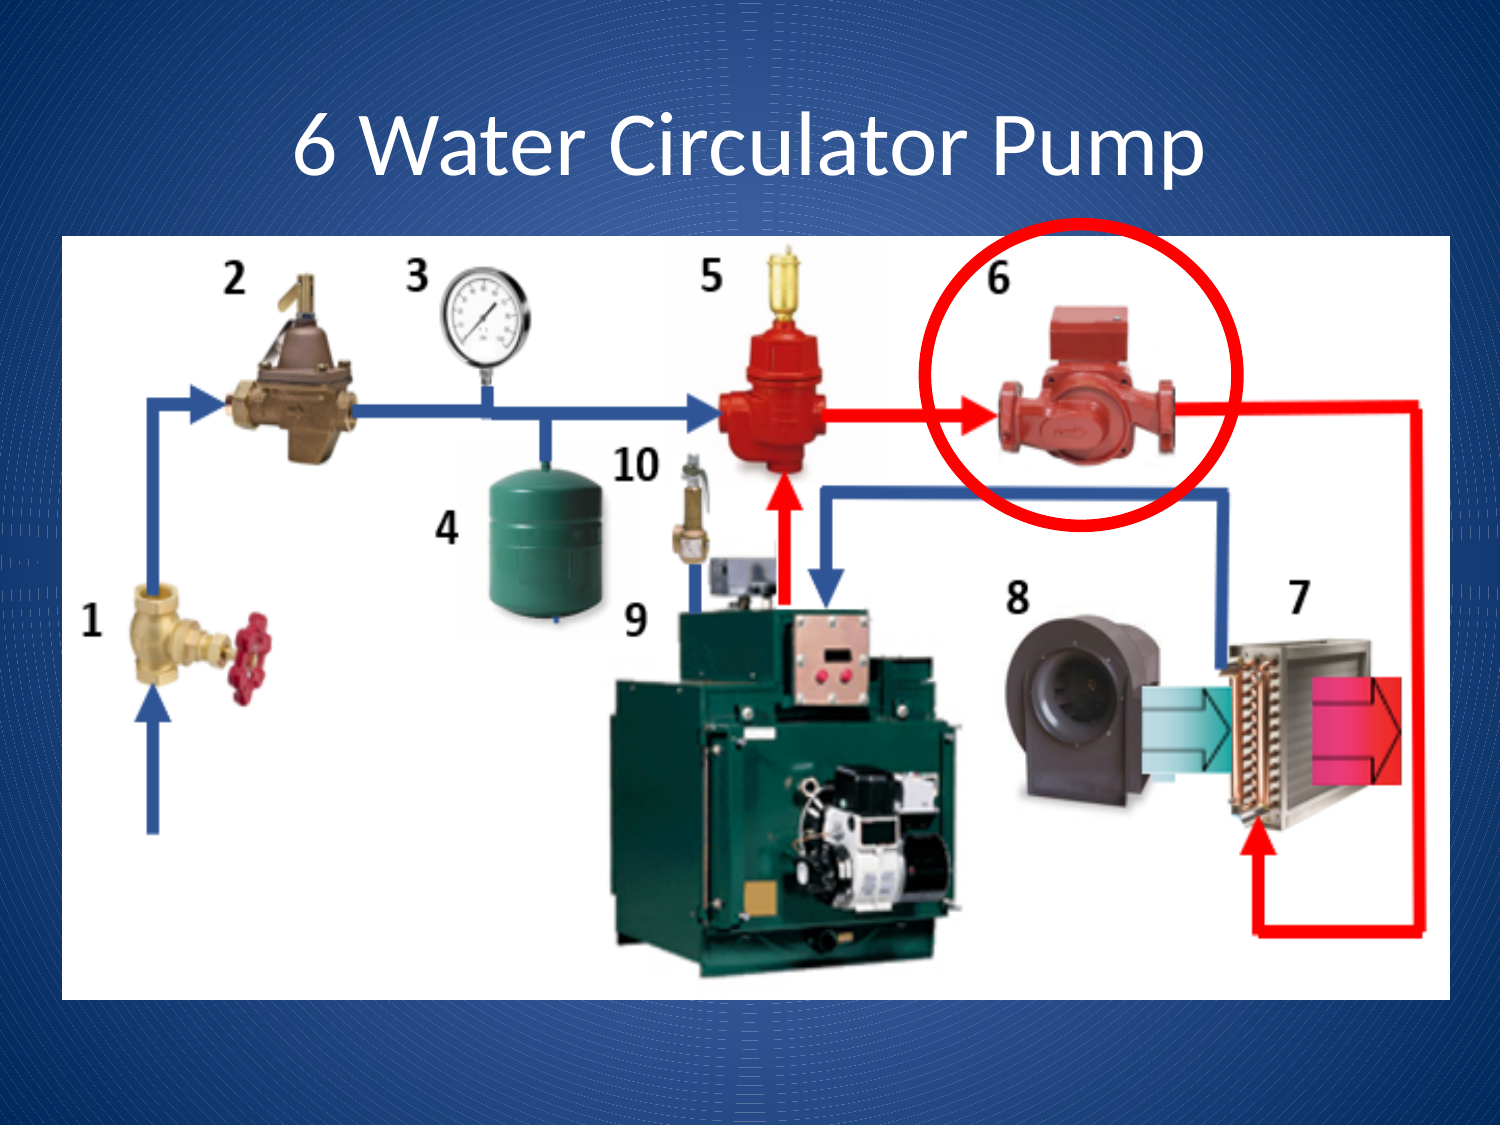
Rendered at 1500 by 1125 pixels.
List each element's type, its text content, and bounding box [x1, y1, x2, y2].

text_box [1017, 222, 1145, 235]
picture [62, 236, 1451, 1001]
title 6 Water Circulator Pump [75, 45, 1425, 233]
